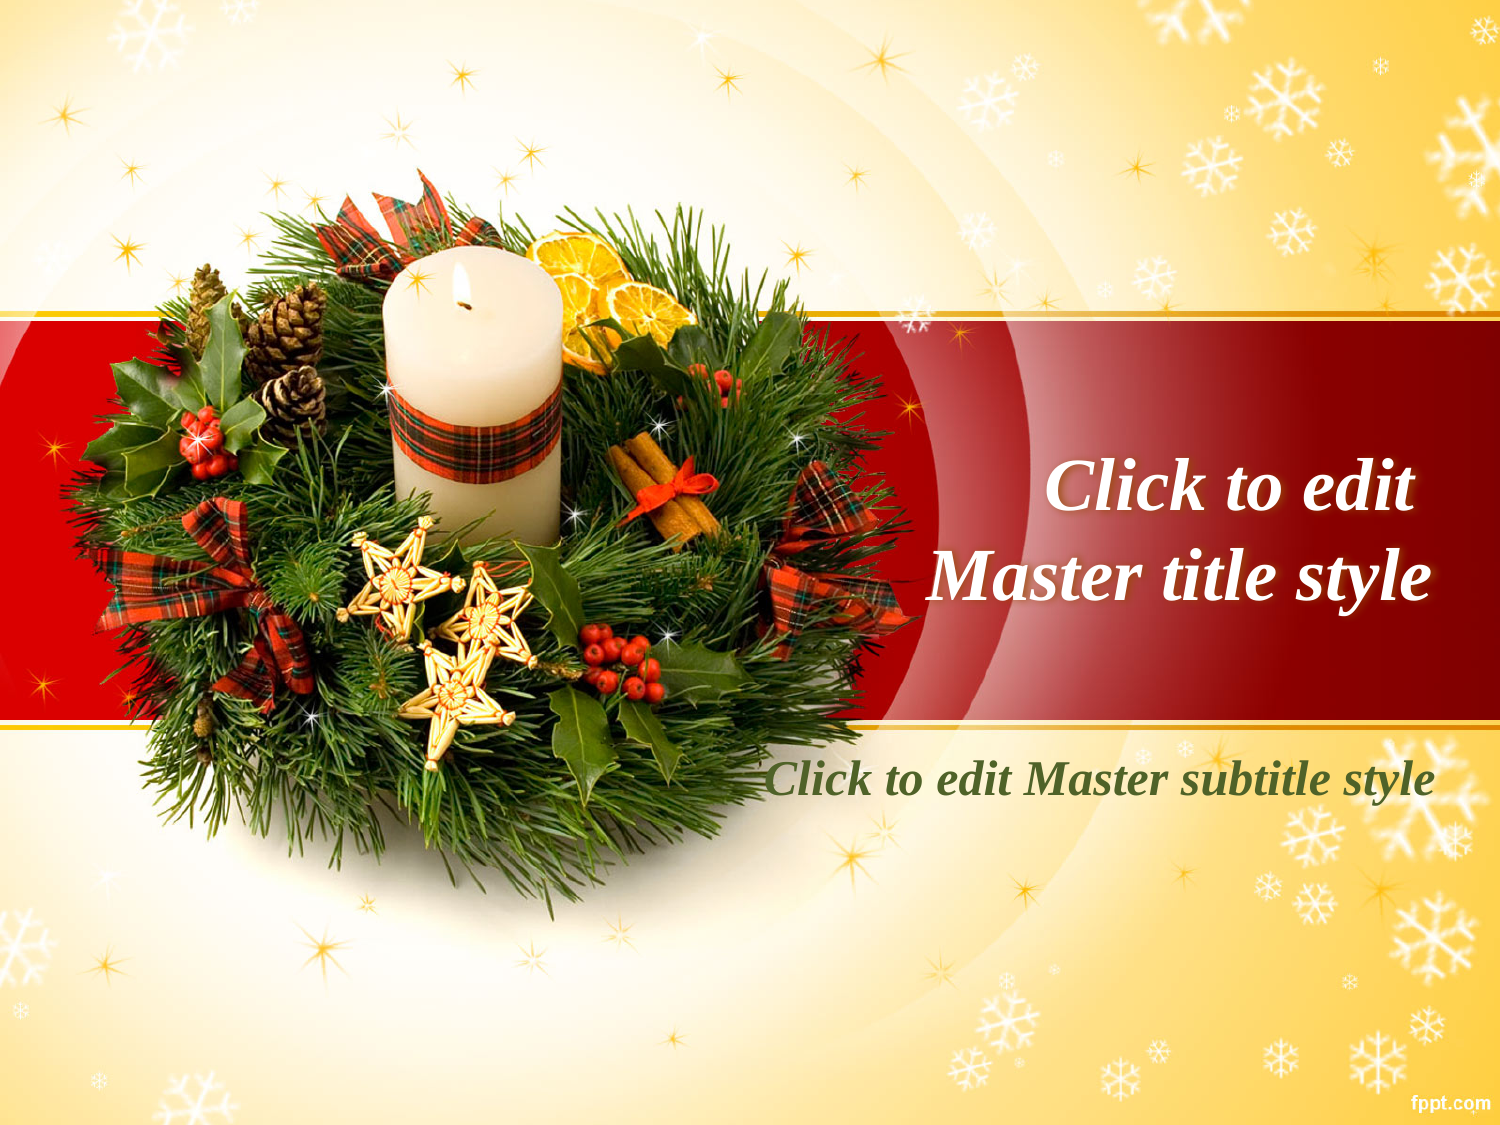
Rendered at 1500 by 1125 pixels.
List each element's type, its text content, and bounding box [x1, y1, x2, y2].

title Click to edit Master title style [173, 412, 1449, 638]
subtitle Click to edit Master subtitle style [401, 737, 1452, 813]
picture [0, 0, 1500, 1125]
